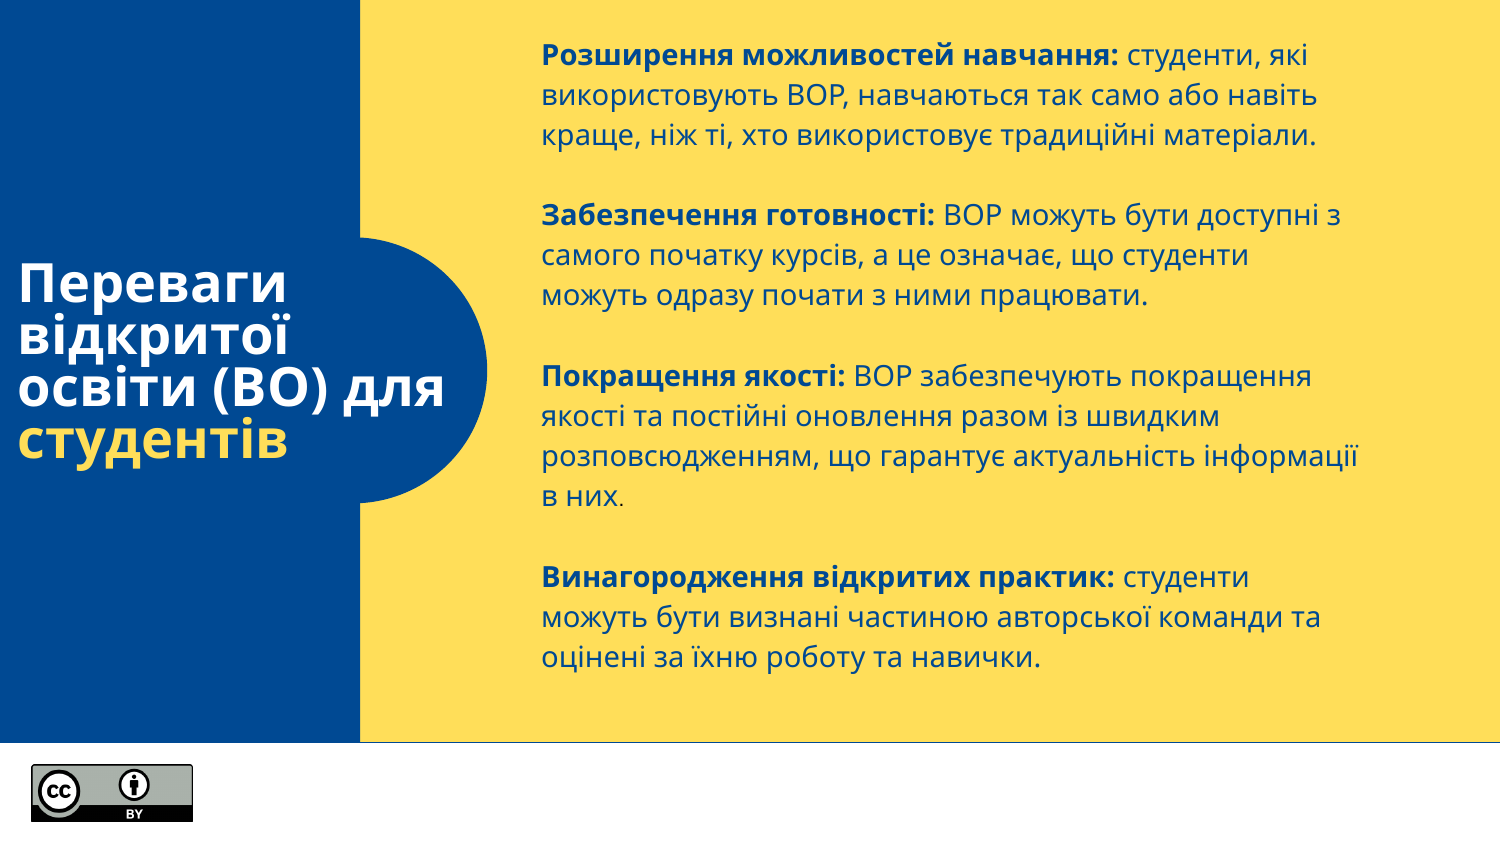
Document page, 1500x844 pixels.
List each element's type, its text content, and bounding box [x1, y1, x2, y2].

picture [31, 764, 193, 822]
text_box Переваги відкритої освіти (BO) для студентів [3, 246, 480, 484]
text_box [0, 0, 361, 742]
text_box [0, 750, 1500, 844]
text_box [282, 484, 423, 504]
text_box [480, 327, 488, 414]
text_box [304, 237, 401, 246]
text_box Розширення можливостей навчання: студенти, які використовують ВОР, навчаються так само або навіть краще, ніж ті, хто використовує традиційні матеріали. Забезпечення готовності: BOP можуть бути доступні з самого початку курсів, а це означає, що студенти можуть одразу почати з ними працювати. Покращення якості: ВОР забезпечують покращення якості та постійні оновлення разом із швидким розповсюдженням, що гарантує актуальність інформації в них. Винагородження відкритих практик: студенти можуть бути визнані частиною авторської команди та оцінені за їхню роботу та навички. [526, 15, 1375, 689]
